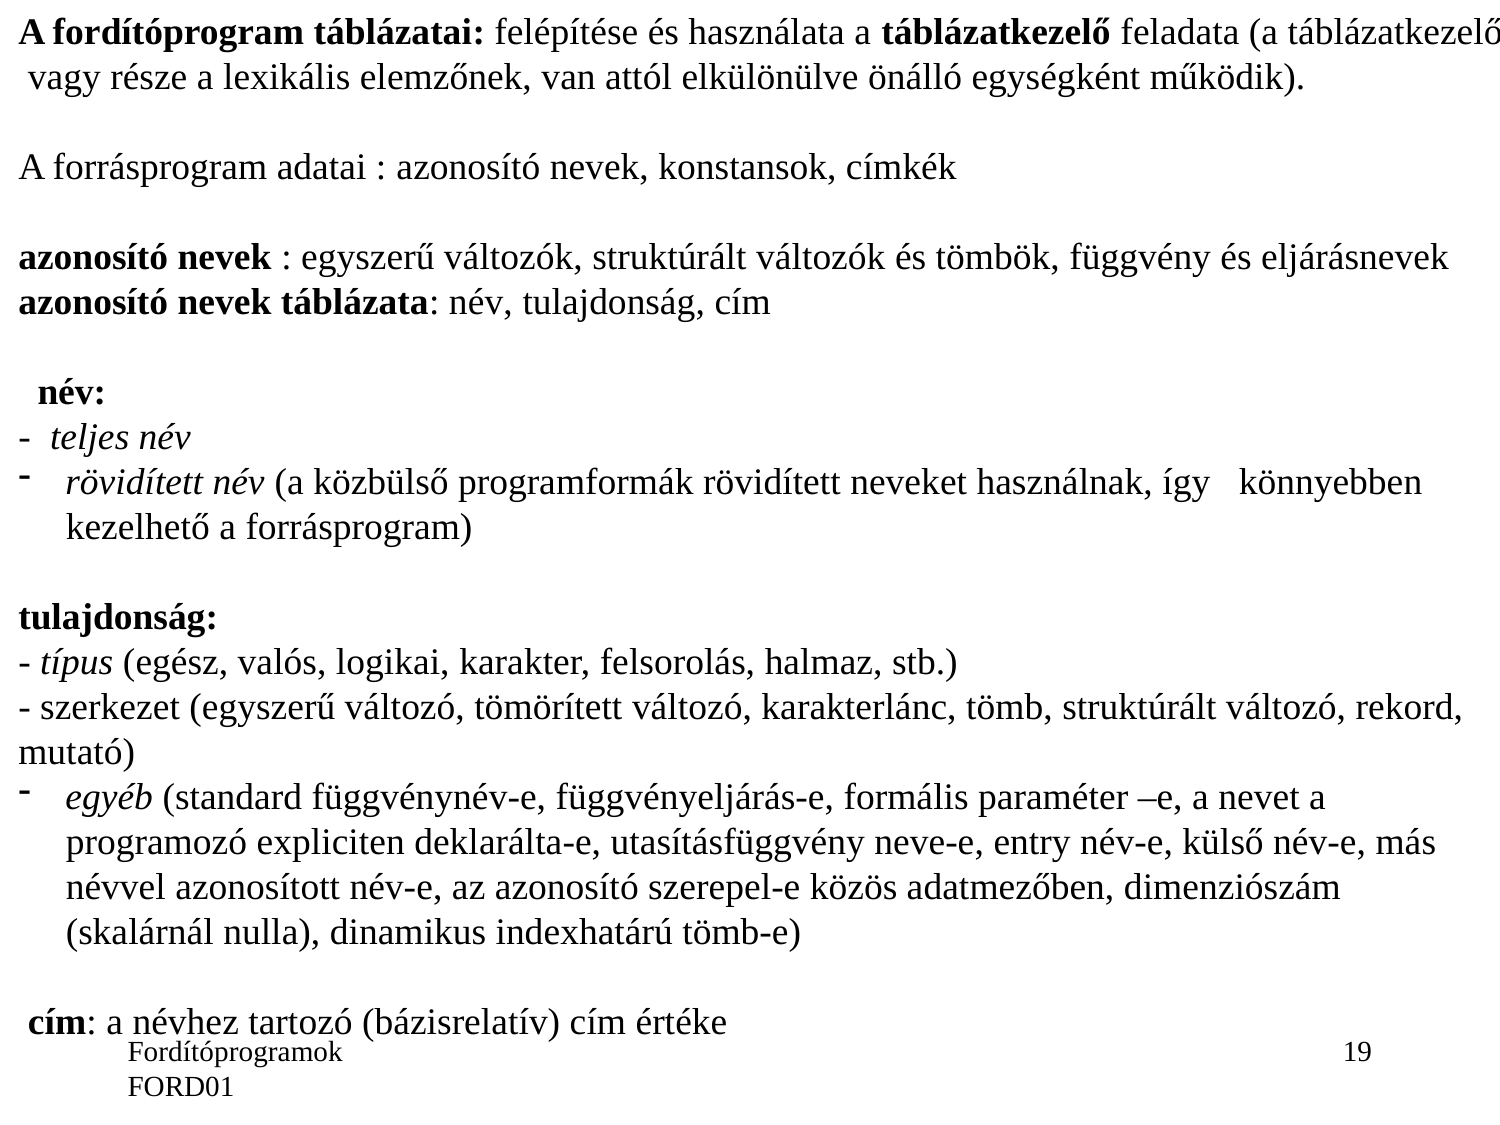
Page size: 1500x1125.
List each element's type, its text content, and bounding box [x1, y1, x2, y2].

text_box A fordítóprogram táblázatai: felépítése és használata a táblázatkezelő feladata (a táblázatkezelő vagy része a lexikális elemzőnek, van attól elkülönülve önálló egységként működik). A forrásprogram adatai : azonosító nevek, konstansok, címkék azonosító nevek : egyszerű változók, struktúrált változók és tömbök, függvény és eljárásnevek azonosító nevek táblázata: név, tulajdonság, cím név: - teljes név rövidített név (a közbülső programformák rövidített neveket használnak, így könnyebben kezelhető a forrásprogram) tulajdonság: - típus (egész, valós, logikai, karakter, felsorolás, halmaz, stb.) - szerkezet (egyszerű változó, tömörített változó, karakterlánc, tömb, struktúrált változó, rekord, mutató) egyéb (standard függvénynév-e, függvényeljárás-e, formális paraméter –e, a nevet a programozó expliciten deklarálta-e, utasításfüggvény neve-e, entry név-e, külső név-e, más névvel azonosított név-e, az azonosító szerepel-e közös adatmezőben, dimenziószám (skalárnál nulla), dinamikus indexhatárú tömb-e) cím: a névhez tartozó (bázisrelatív) cím értéke [3, 0, 1500, 1125]
